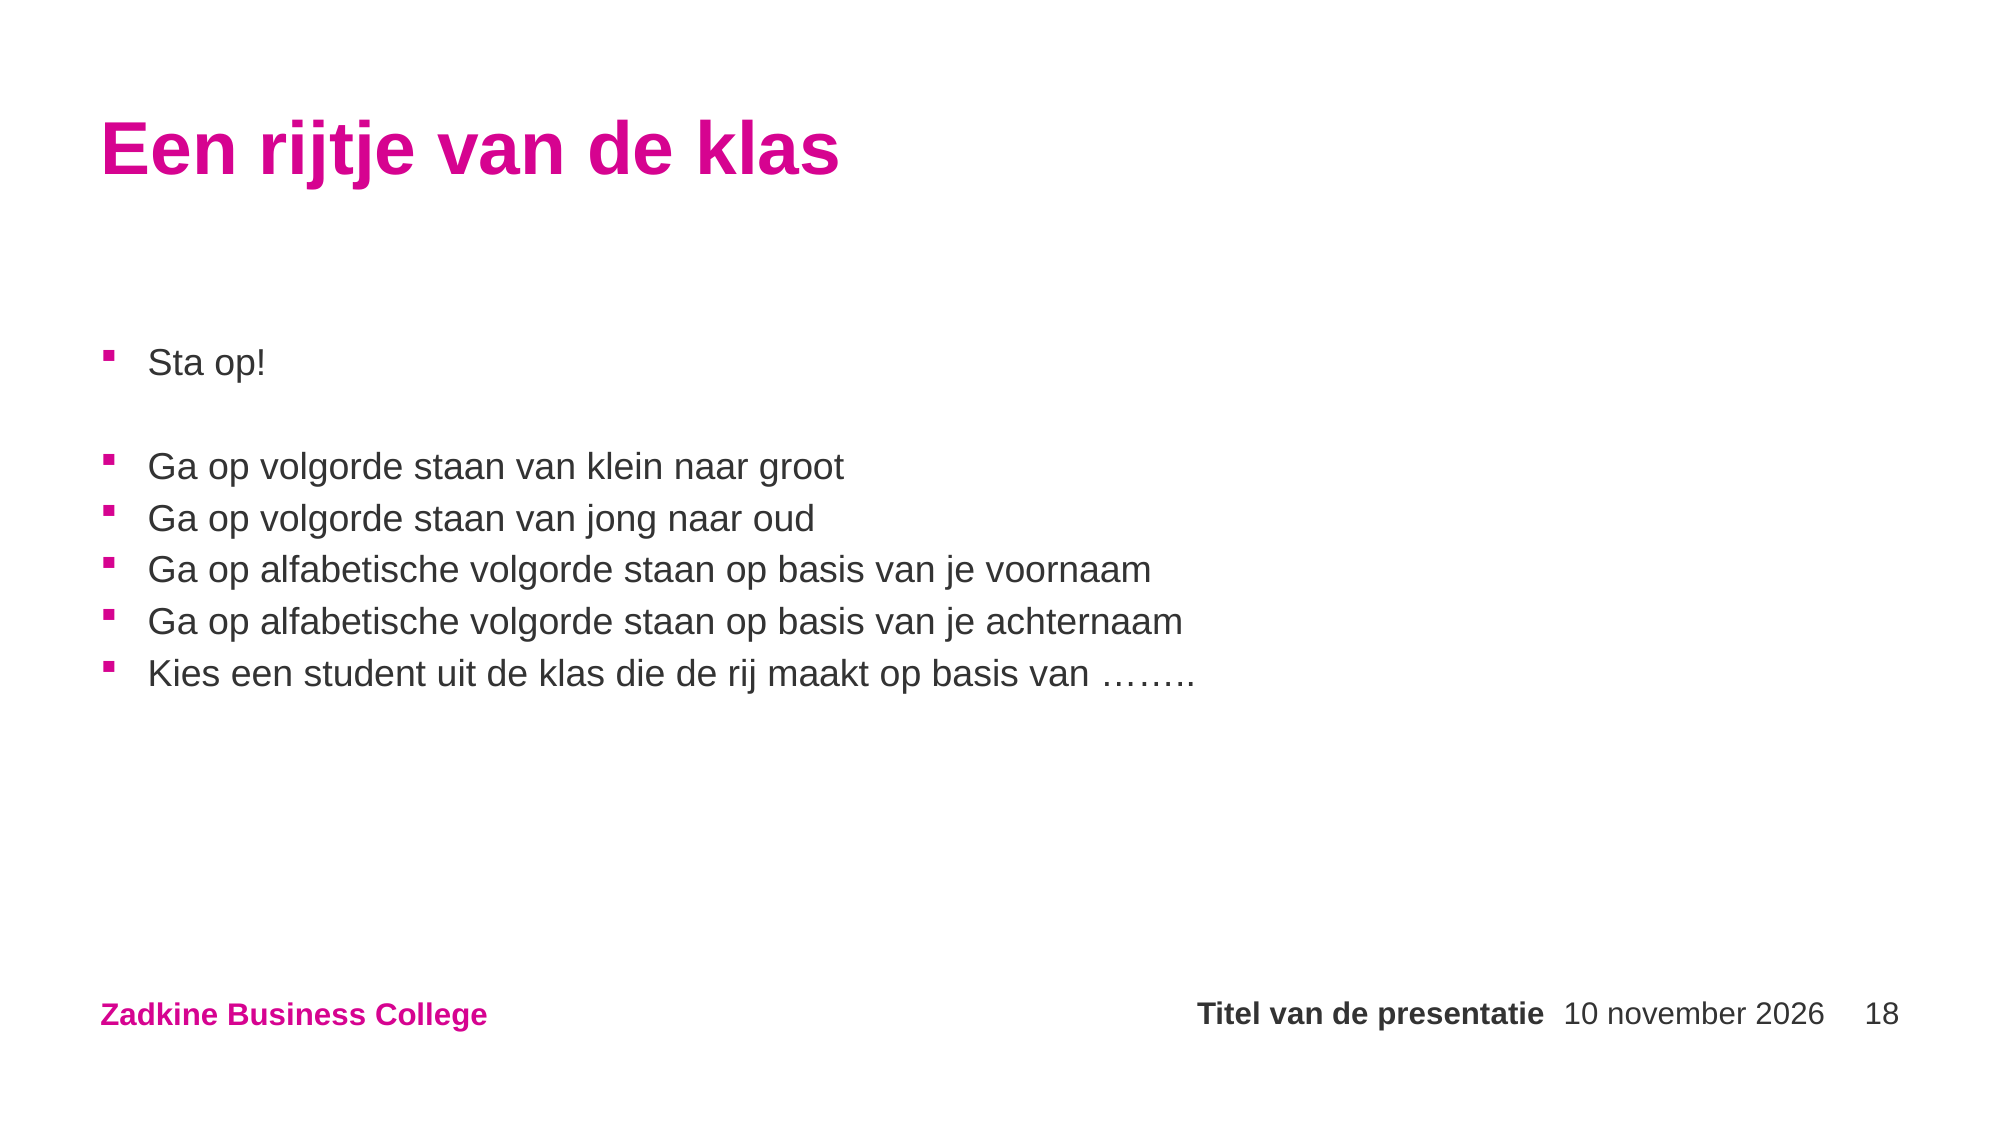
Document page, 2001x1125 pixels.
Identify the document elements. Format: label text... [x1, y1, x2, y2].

list Sta op! Ga op volgorde staan van klein naar groot Ga op volgorde staan van jong naar oud Ga op alfabetische volgorde staan op basis van je voornaam Ga op alfabetische volgorde staan op basis van je achternaam Kies een student uit de klas die de rij maakt op basis van …….. [100, 331, 1900, 917]
footer Titel van de presentatie [870, 993, 1546, 1033]
title Een rijtje van de klas [100, 100, 1900, 190]
slide_number 18 [1825, 993, 1900, 1033]
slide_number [1546, 993, 1825, 1033]
